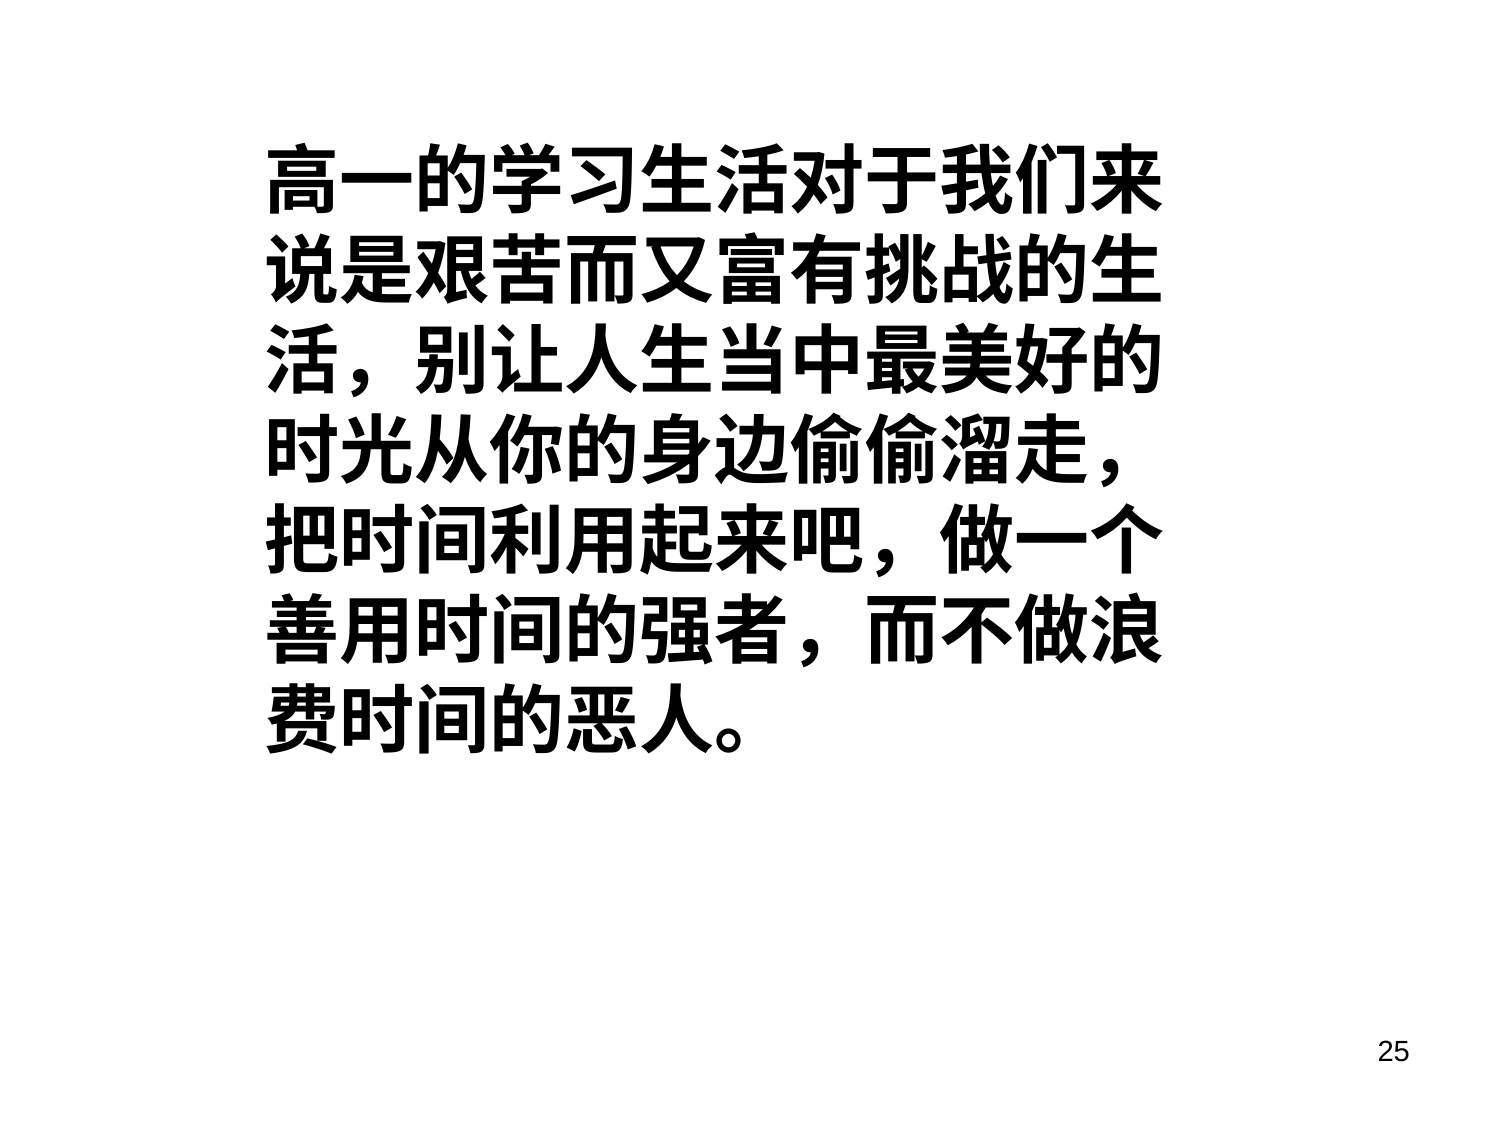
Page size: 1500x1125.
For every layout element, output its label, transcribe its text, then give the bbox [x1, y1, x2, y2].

text_box [0, 599, 1150, 706]
text_box 高一的学习生活对于我们来说是艰苦而又富有挑战的生活，别让人生当中最美好的时光从你的身边偷偷溜走，把时间利用起来吧，做一个善用时间的强者，而不做浪费时间的恶人。 [249, 124, 1238, 770]
slide_number 25 [1074, 1024, 1426, 1103]
